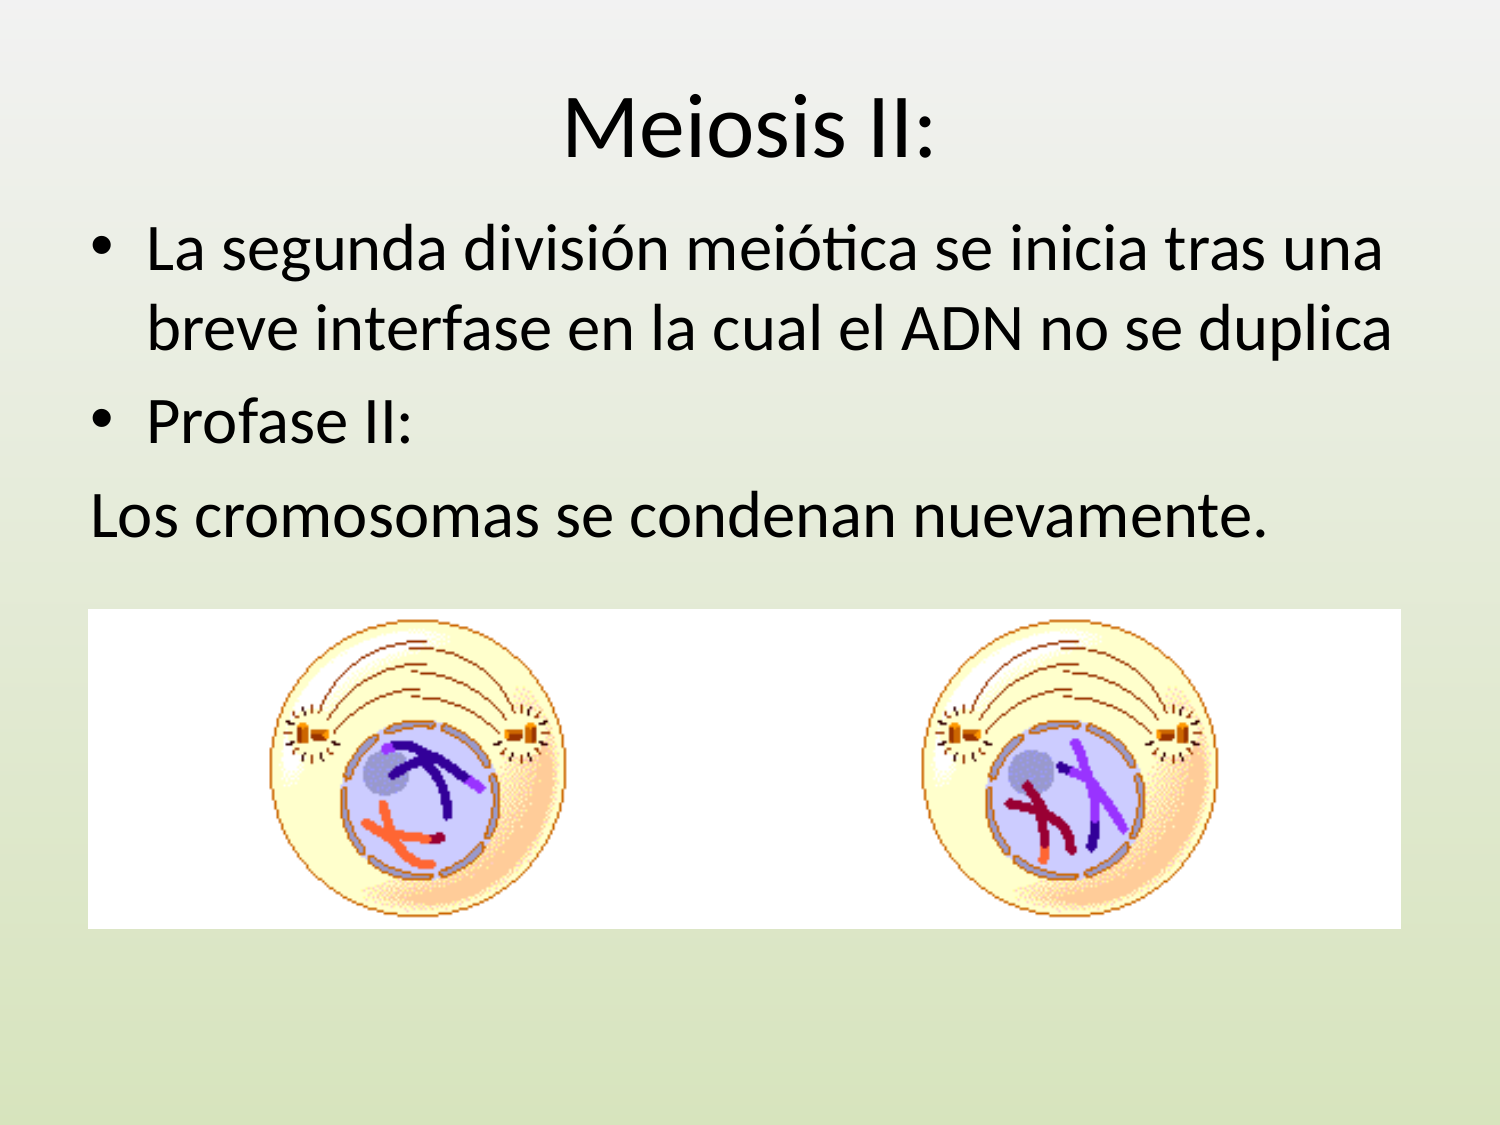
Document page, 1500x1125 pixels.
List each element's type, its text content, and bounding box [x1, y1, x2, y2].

list La segunda división meiótica se inicia tras una breve interfase en la cual el ADN no se duplica Profase II: Los cromosomas se condenan nuevamente. [75, 196, 1425, 1005]
title Meiosis II: [75, 45, 1425, 196]
picture [88, 609, 1402, 929]
